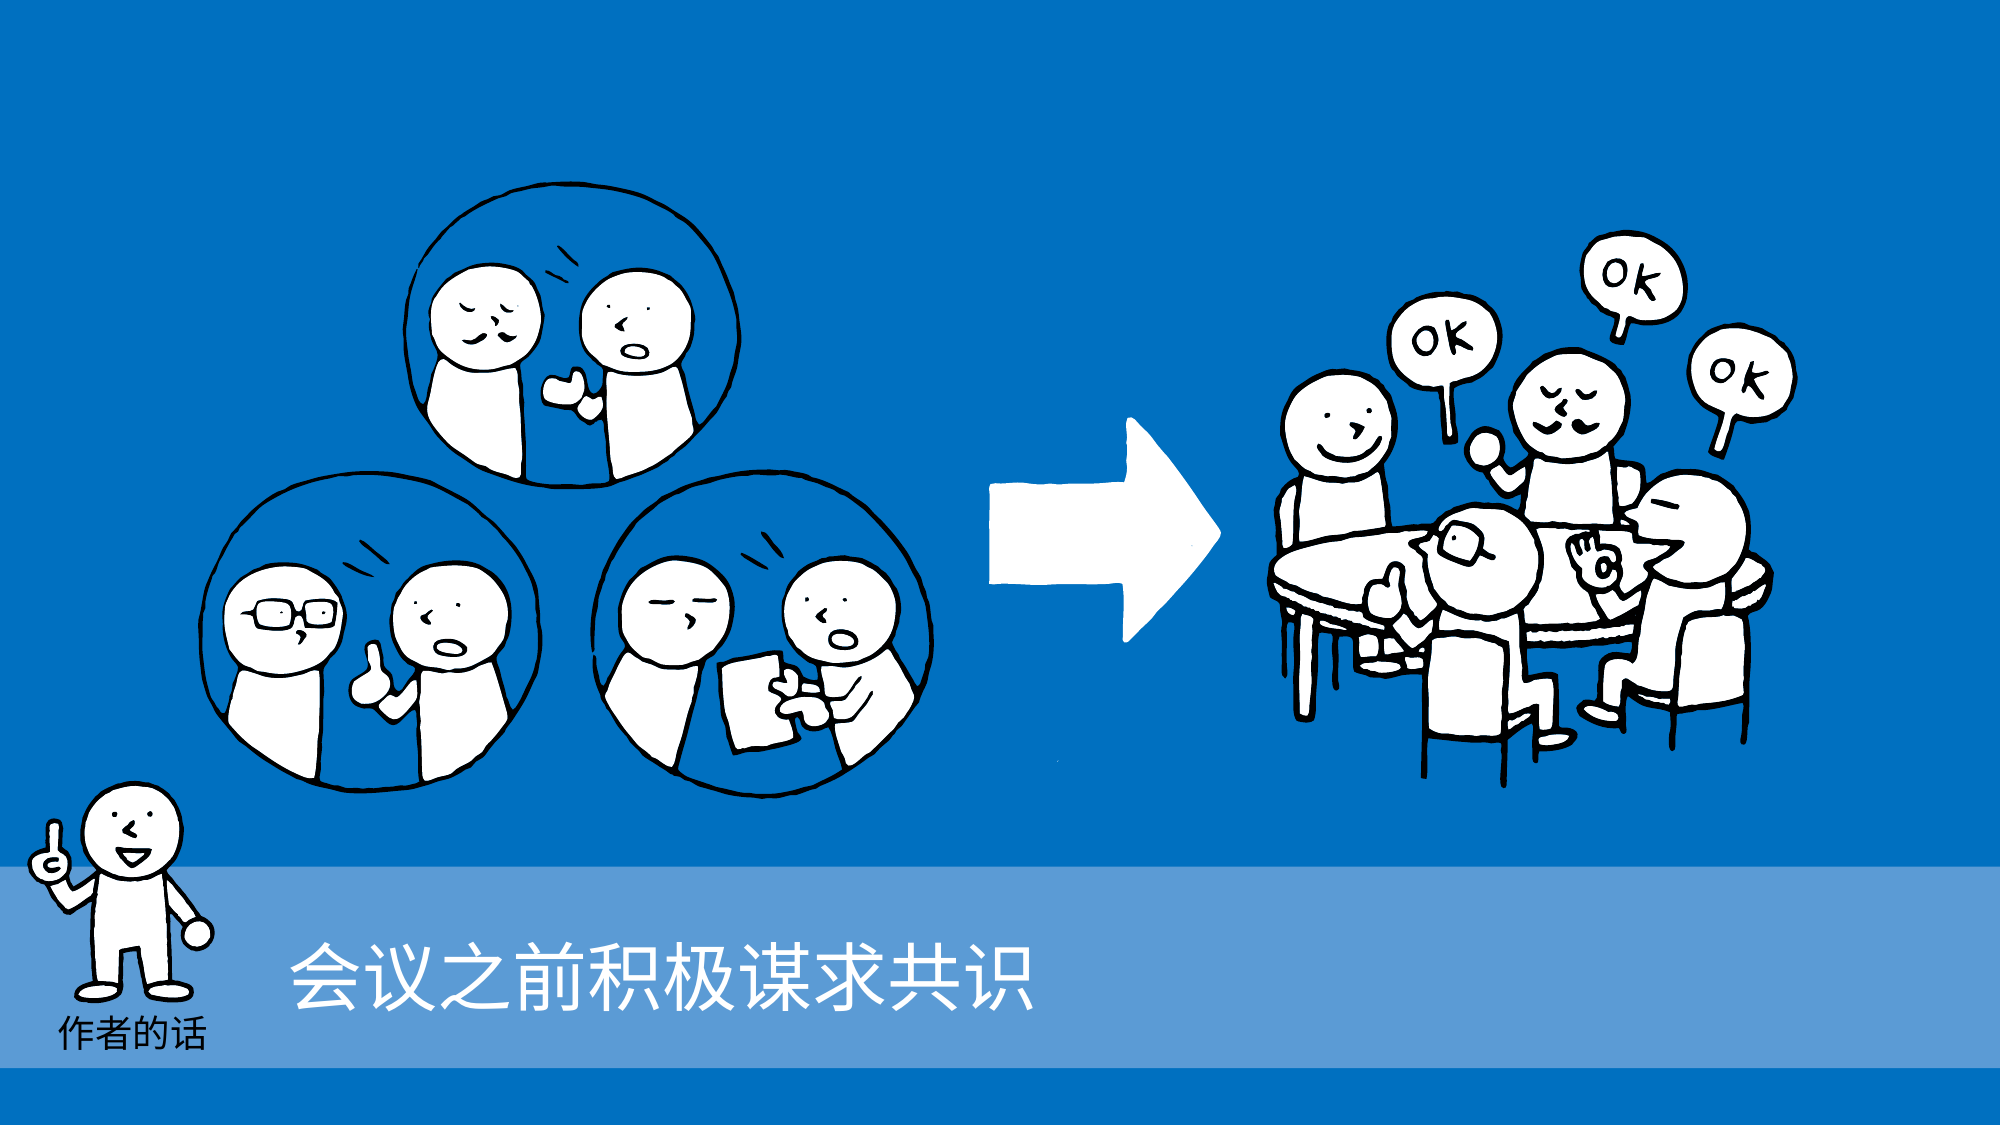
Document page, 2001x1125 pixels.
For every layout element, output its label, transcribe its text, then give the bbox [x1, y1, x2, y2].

text_box [1444, 526, 1478, 560]
text_box [721, 654, 794, 750]
text_box [359, 539, 390, 565]
text_box [1266, 347, 1774, 789]
text_box [420, 609, 433, 625]
text_box [604, 652, 698, 767]
text_box [1604, 579, 1725, 706]
text_box [1741, 361, 1770, 400]
text_box [1527, 625, 1633, 641]
text_box [1579, 229, 1688, 346]
text_box [436, 642, 463, 654]
text_box [202, 474, 538, 789]
text_box [1508, 714, 1530, 729]
text_box [1714, 361, 1731, 380]
text_box [1686, 322, 1798, 460]
text_box [1625, 475, 1746, 582]
text_box [1368, 568, 1401, 618]
text_box [1571, 418, 1600, 435]
text_box [1316, 435, 1383, 463]
text_box [760, 531, 785, 559]
text_box [1405, 657, 1423, 669]
text_box [1643, 696, 1670, 704]
text_box [1416, 330, 1434, 352]
text_box [1583, 235, 1683, 338]
text_box [606, 366, 694, 479]
text_box [1285, 375, 1391, 477]
text_box [378, 680, 418, 720]
text_box [1299, 473, 1385, 541]
text_box [172, 128, 1823, 862]
text_box [1470, 433, 1499, 465]
text_box [740, 552, 769, 570]
text_box [1419, 508, 1538, 615]
text_box [684, 613, 696, 630]
text_box [557, 245, 579, 267]
text_box [621, 560, 730, 666]
text_box [1525, 452, 1613, 524]
text_box [305, 601, 334, 625]
text_box [224, 566, 343, 674]
text_box [1633, 263, 1661, 301]
text_box [1571, 538, 1617, 587]
text_box [1274, 531, 1436, 620]
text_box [27, 780, 217, 1004]
text_box [1411, 325, 1439, 357]
text_box [779, 696, 830, 727]
text_box [624, 346, 646, 357]
text_box [433, 638, 468, 657]
text_box [1391, 296, 1498, 437]
text_box [1491, 466, 1525, 492]
text_box [545, 270, 569, 284]
text_box [1393, 614, 1433, 648]
text_box [240, 598, 338, 631]
text_box [1710, 358, 1736, 384]
text_box [498, 333, 516, 342]
text_box [1287, 608, 1295, 614]
text_box [577, 396, 603, 420]
text_box [430, 266, 541, 370]
text_box [1575, 388, 1598, 400]
text_box [1280, 486, 1296, 548]
text_box [1324, 412, 1331, 419]
text_box [1601, 563, 1606, 572]
text_box [1349, 422, 1365, 440]
text_box [1602, 258, 1628, 288]
text_box [590, 469, 934, 799]
text_box [1606, 262, 1624, 284]
text_box [1596, 591, 1641, 619]
text_box [648, 599, 675, 605]
text_box [1384, 639, 1403, 654]
text_box [821, 649, 915, 766]
text_box [1274, 583, 1384, 629]
text_box [1513, 354, 1625, 458]
text_box [1300, 615, 1313, 715]
text_box [989, 417, 1221, 643]
text_box [614, 316, 628, 332]
text_box [198, 471, 543, 794]
text_box [256, 601, 292, 627]
text_box [427, 359, 523, 478]
text_box [351, 643, 391, 704]
text_box [463, 334, 487, 344]
text_box [1691, 328, 1793, 452]
text_box [342, 562, 375, 578]
text_box [402, 181, 742, 490]
text_box [620, 343, 650, 360]
text_box [1320, 621, 1344, 629]
text_box [581, 272, 691, 372]
text_box [1678, 616, 1744, 706]
text_box [1585, 706, 1618, 721]
text_box [1599, 531, 1669, 593]
text_box [1386, 290, 1503, 445]
text_box [1361, 662, 1400, 672]
text_box [1445, 319, 1474, 355]
text_box [393, 565, 508, 671]
text_box [1540, 385, 1562, 399]
text_box [1650, 498, 1680, 510]
text_box [1532, 420, 1562, 435]
text_box [828, 629, 859, 651]
text_box [1617, 467, 1640, 506]
text_box [543, 371, 585, 405]
text_box [772, 668, 799, 697]
text_box [0, 866, 2000, 1069]
text_box [815, 608, 828, 624]
text_box [228, 670, 320, 779]
text_box [1366, 407, 1372, 414]
text_box [831, 633, 855, 647]
text_box [784, 560, 896, 663]
text_box [1554, 398, 1568, 417]
text_box [1359, 635, 1378, 657]
text_box [1732, 558, 1765, 592]
text_box [1539, 735, 1568, 745]
text_box [1428, 637, 1503, 736]
text_box [491, 317, 499, 325]
text_box [1524, 528, 1599, 624]
text_box 作者的话 [42, 1002, 223, 1063]
text_box [1439, 610, 1553, 729]
text_box 会议之前积极谋求共识 [273, 923, 1053, 1029]
text_box [1733, 585, 1765, 608]
text_box [419, 662, 508, 781]
text_box [801, 683, 820, 693]
text_box [296, 630, 307, 645]
text_box [692, 598, 718, 603]
